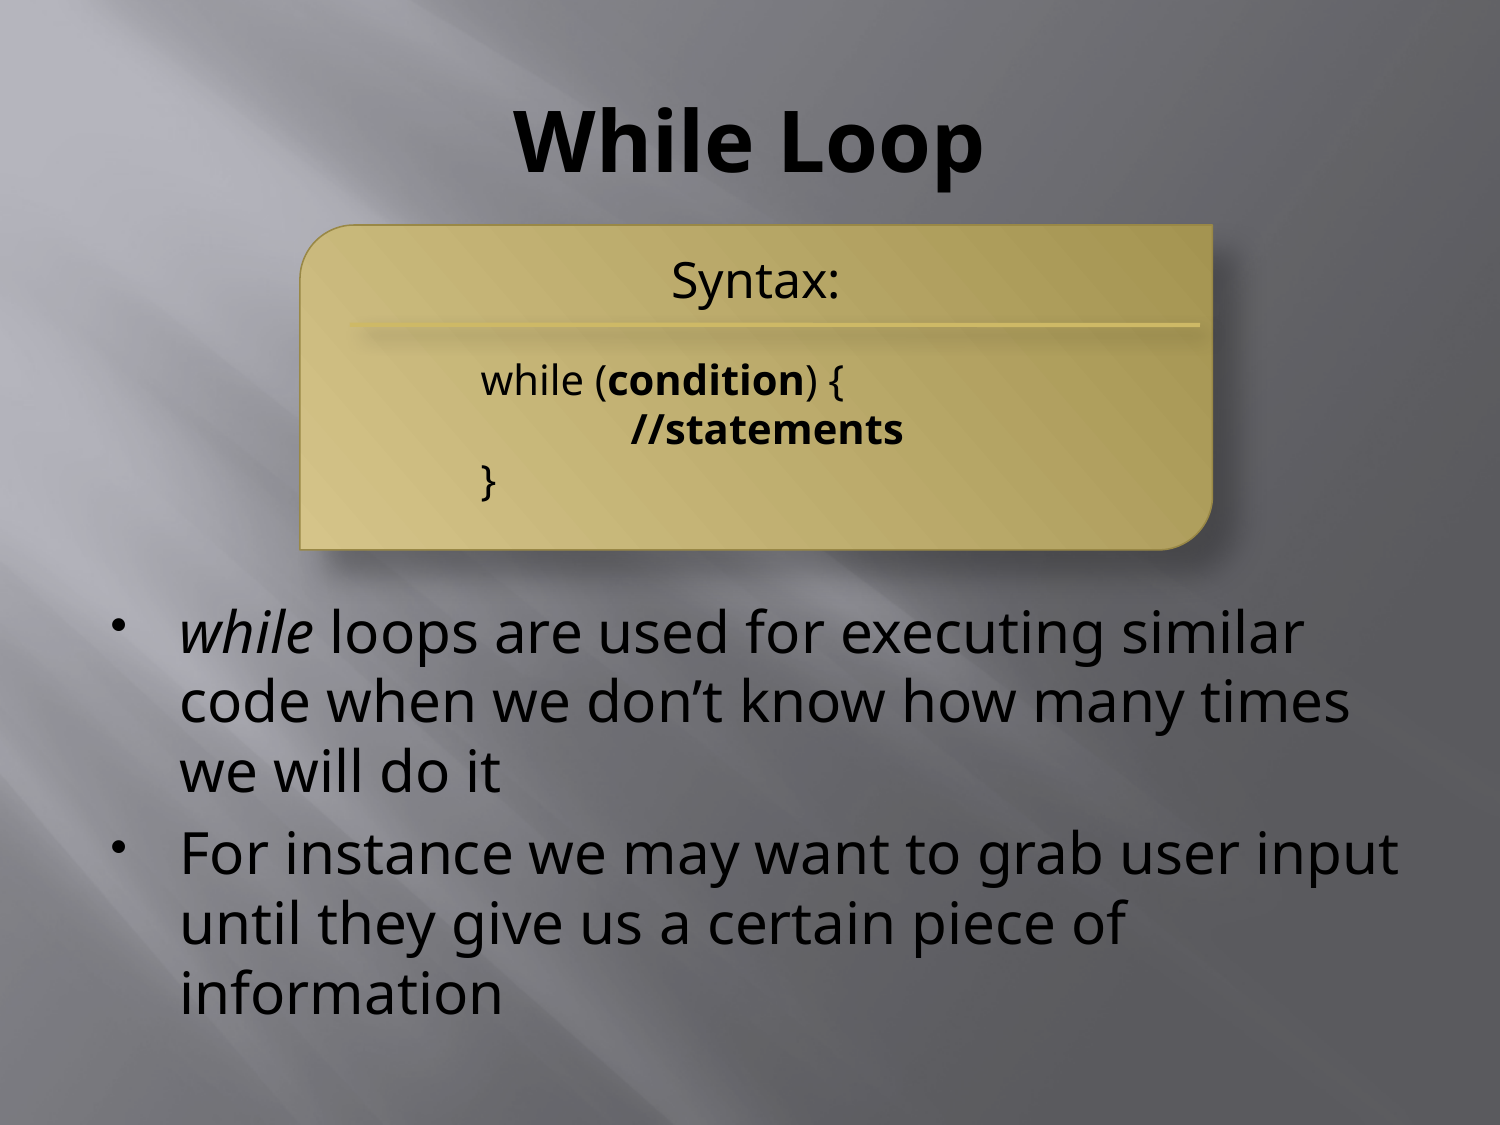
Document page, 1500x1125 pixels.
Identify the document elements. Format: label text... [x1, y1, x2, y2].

list while loops are used for executing similar code when we don’t know how many times we will do it For instance we may want to grab user input until they give us a certain piece of information [75, 587, 1425, 1035]
title While Loop [75, 45, 1425, 233]
text_box Syntax: while (condition) { //statements } [299, 224, 1214, 551]
